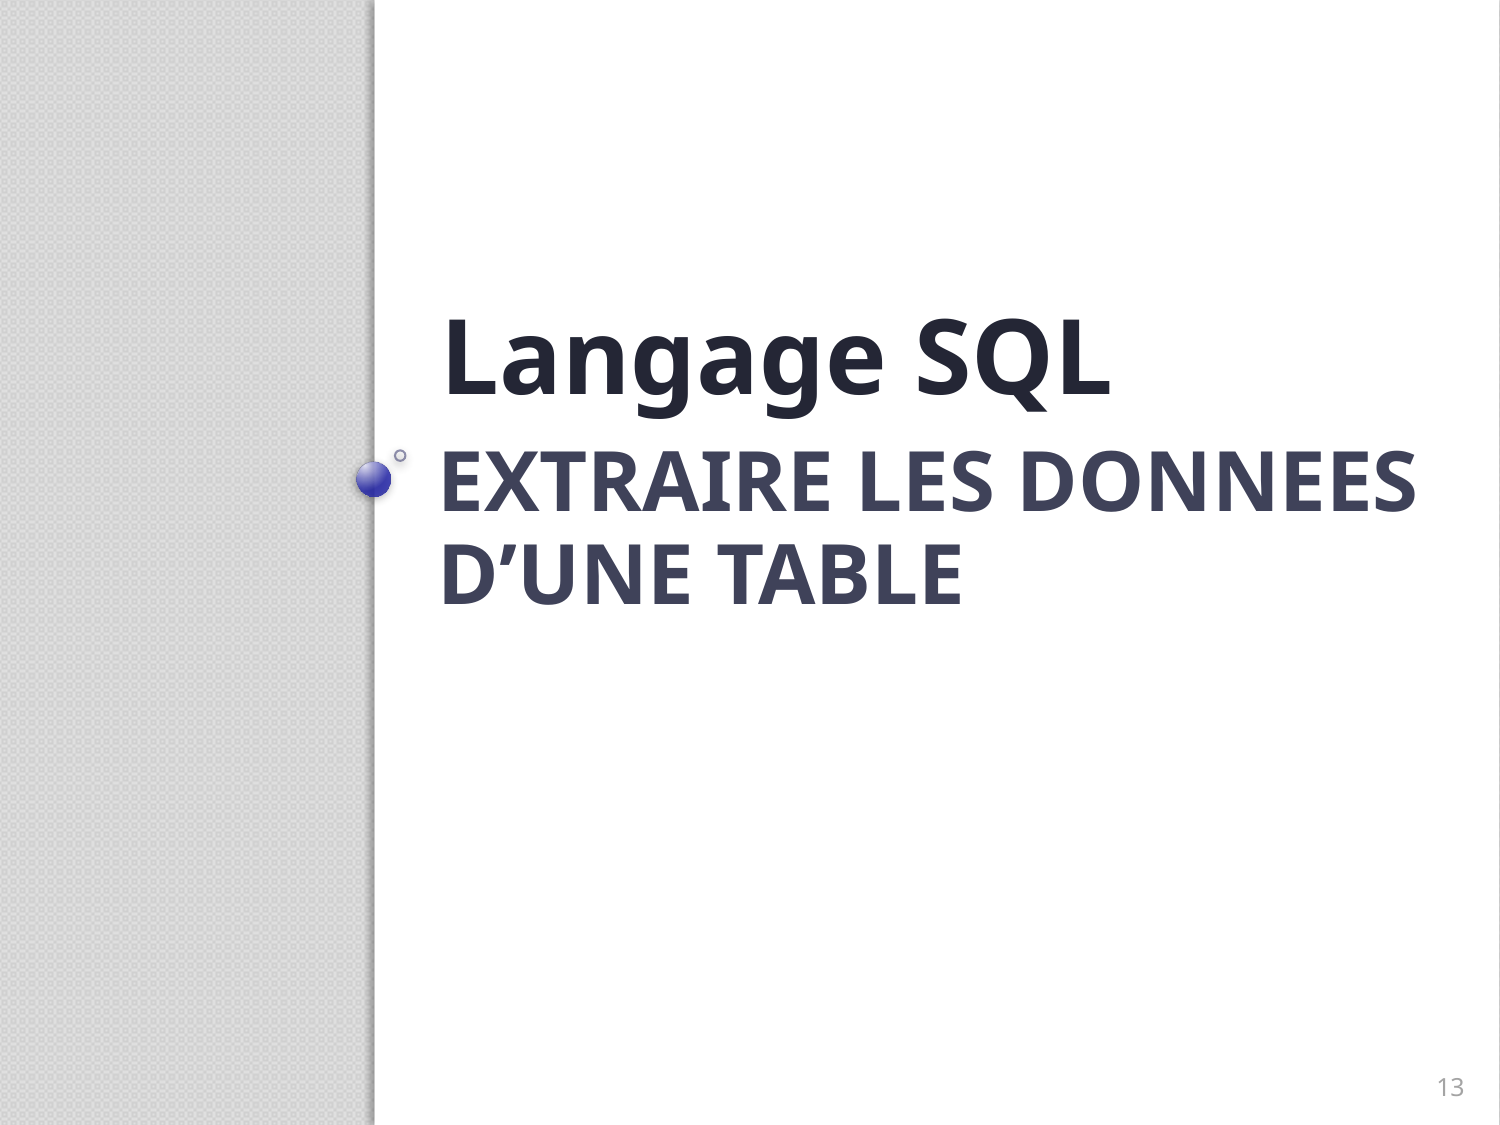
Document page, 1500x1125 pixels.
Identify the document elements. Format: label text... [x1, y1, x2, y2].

list Langage SQL [422, 174, 1473, 423]
title EXTRAIRE LES DONNEES D’UNE TABLE [422, 426, 1473, 802]
slide_number 13 [1413, 1034, 1488, 1113]
